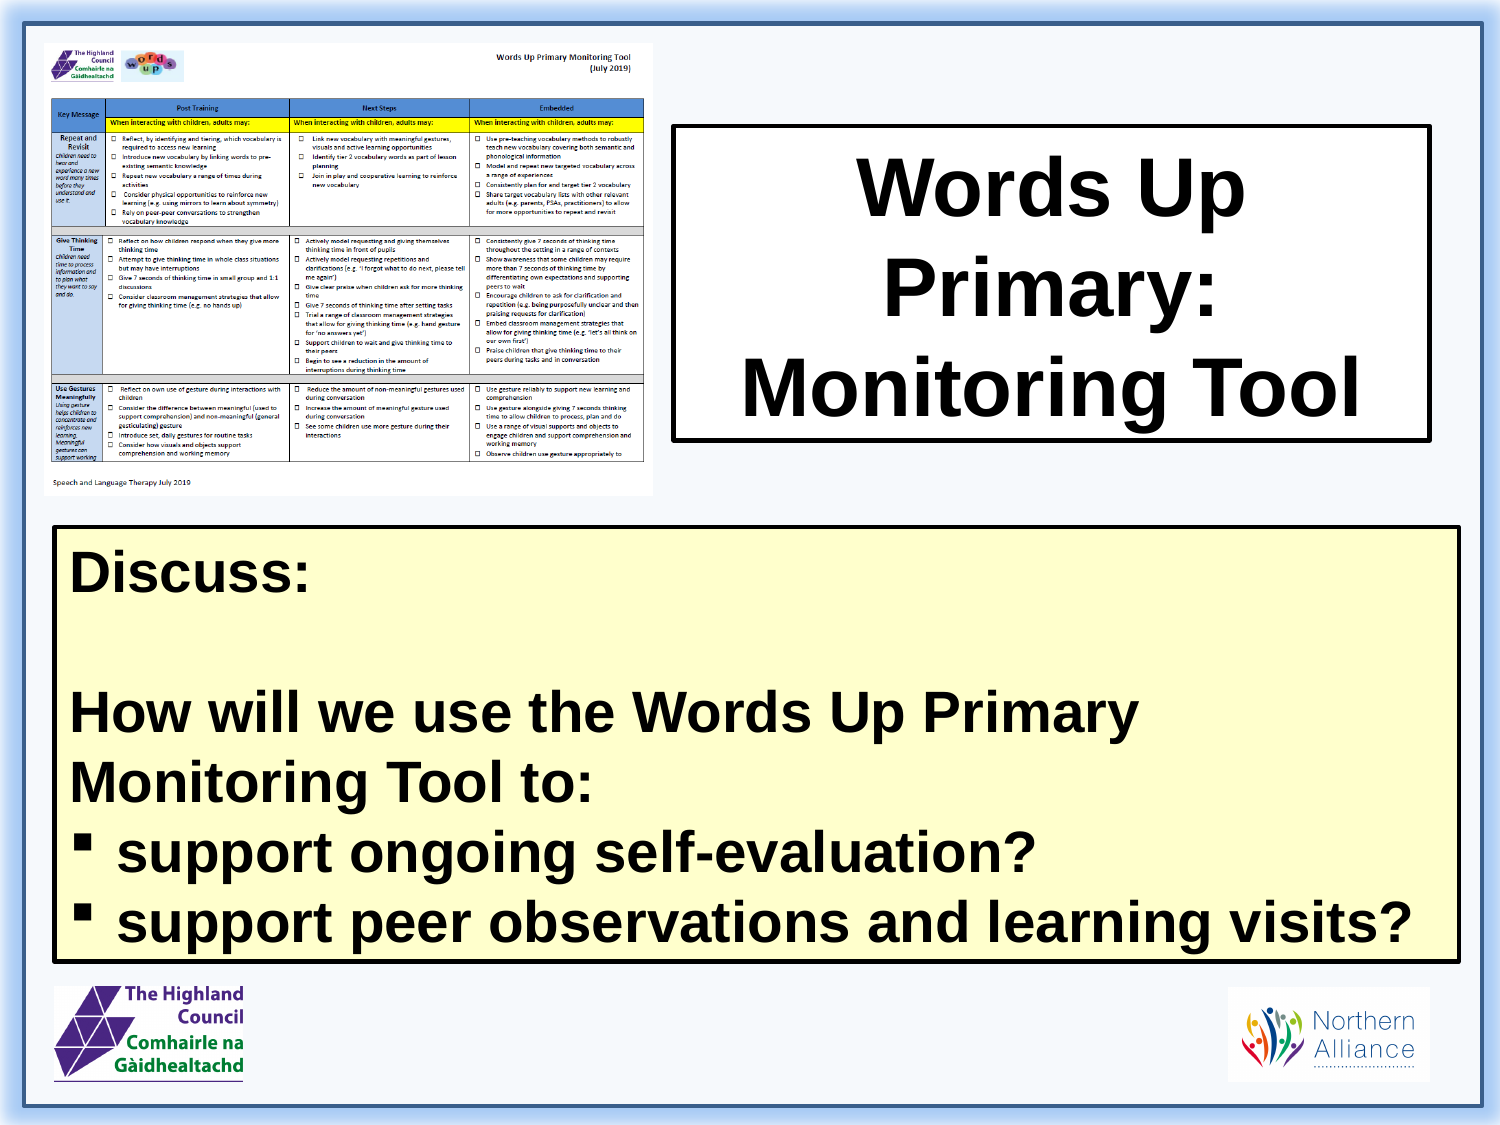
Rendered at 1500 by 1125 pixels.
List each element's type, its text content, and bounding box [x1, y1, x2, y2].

picture [54, 986, 243, 1082]
picture [1227, 987, 1430, 1082]
text_box [22, 21, 1484, 1108]
text_box Words Up Primary: Monitoring Tool [671, 124, 1432, 443]
picture [44, 43, 653, 496]
text_box Discuss: How will we use the Words Up Primary Monitoring Tool to: support ongoing self-evaluation? support peer observations and learning visits? [52, 525, 1461, 964]
